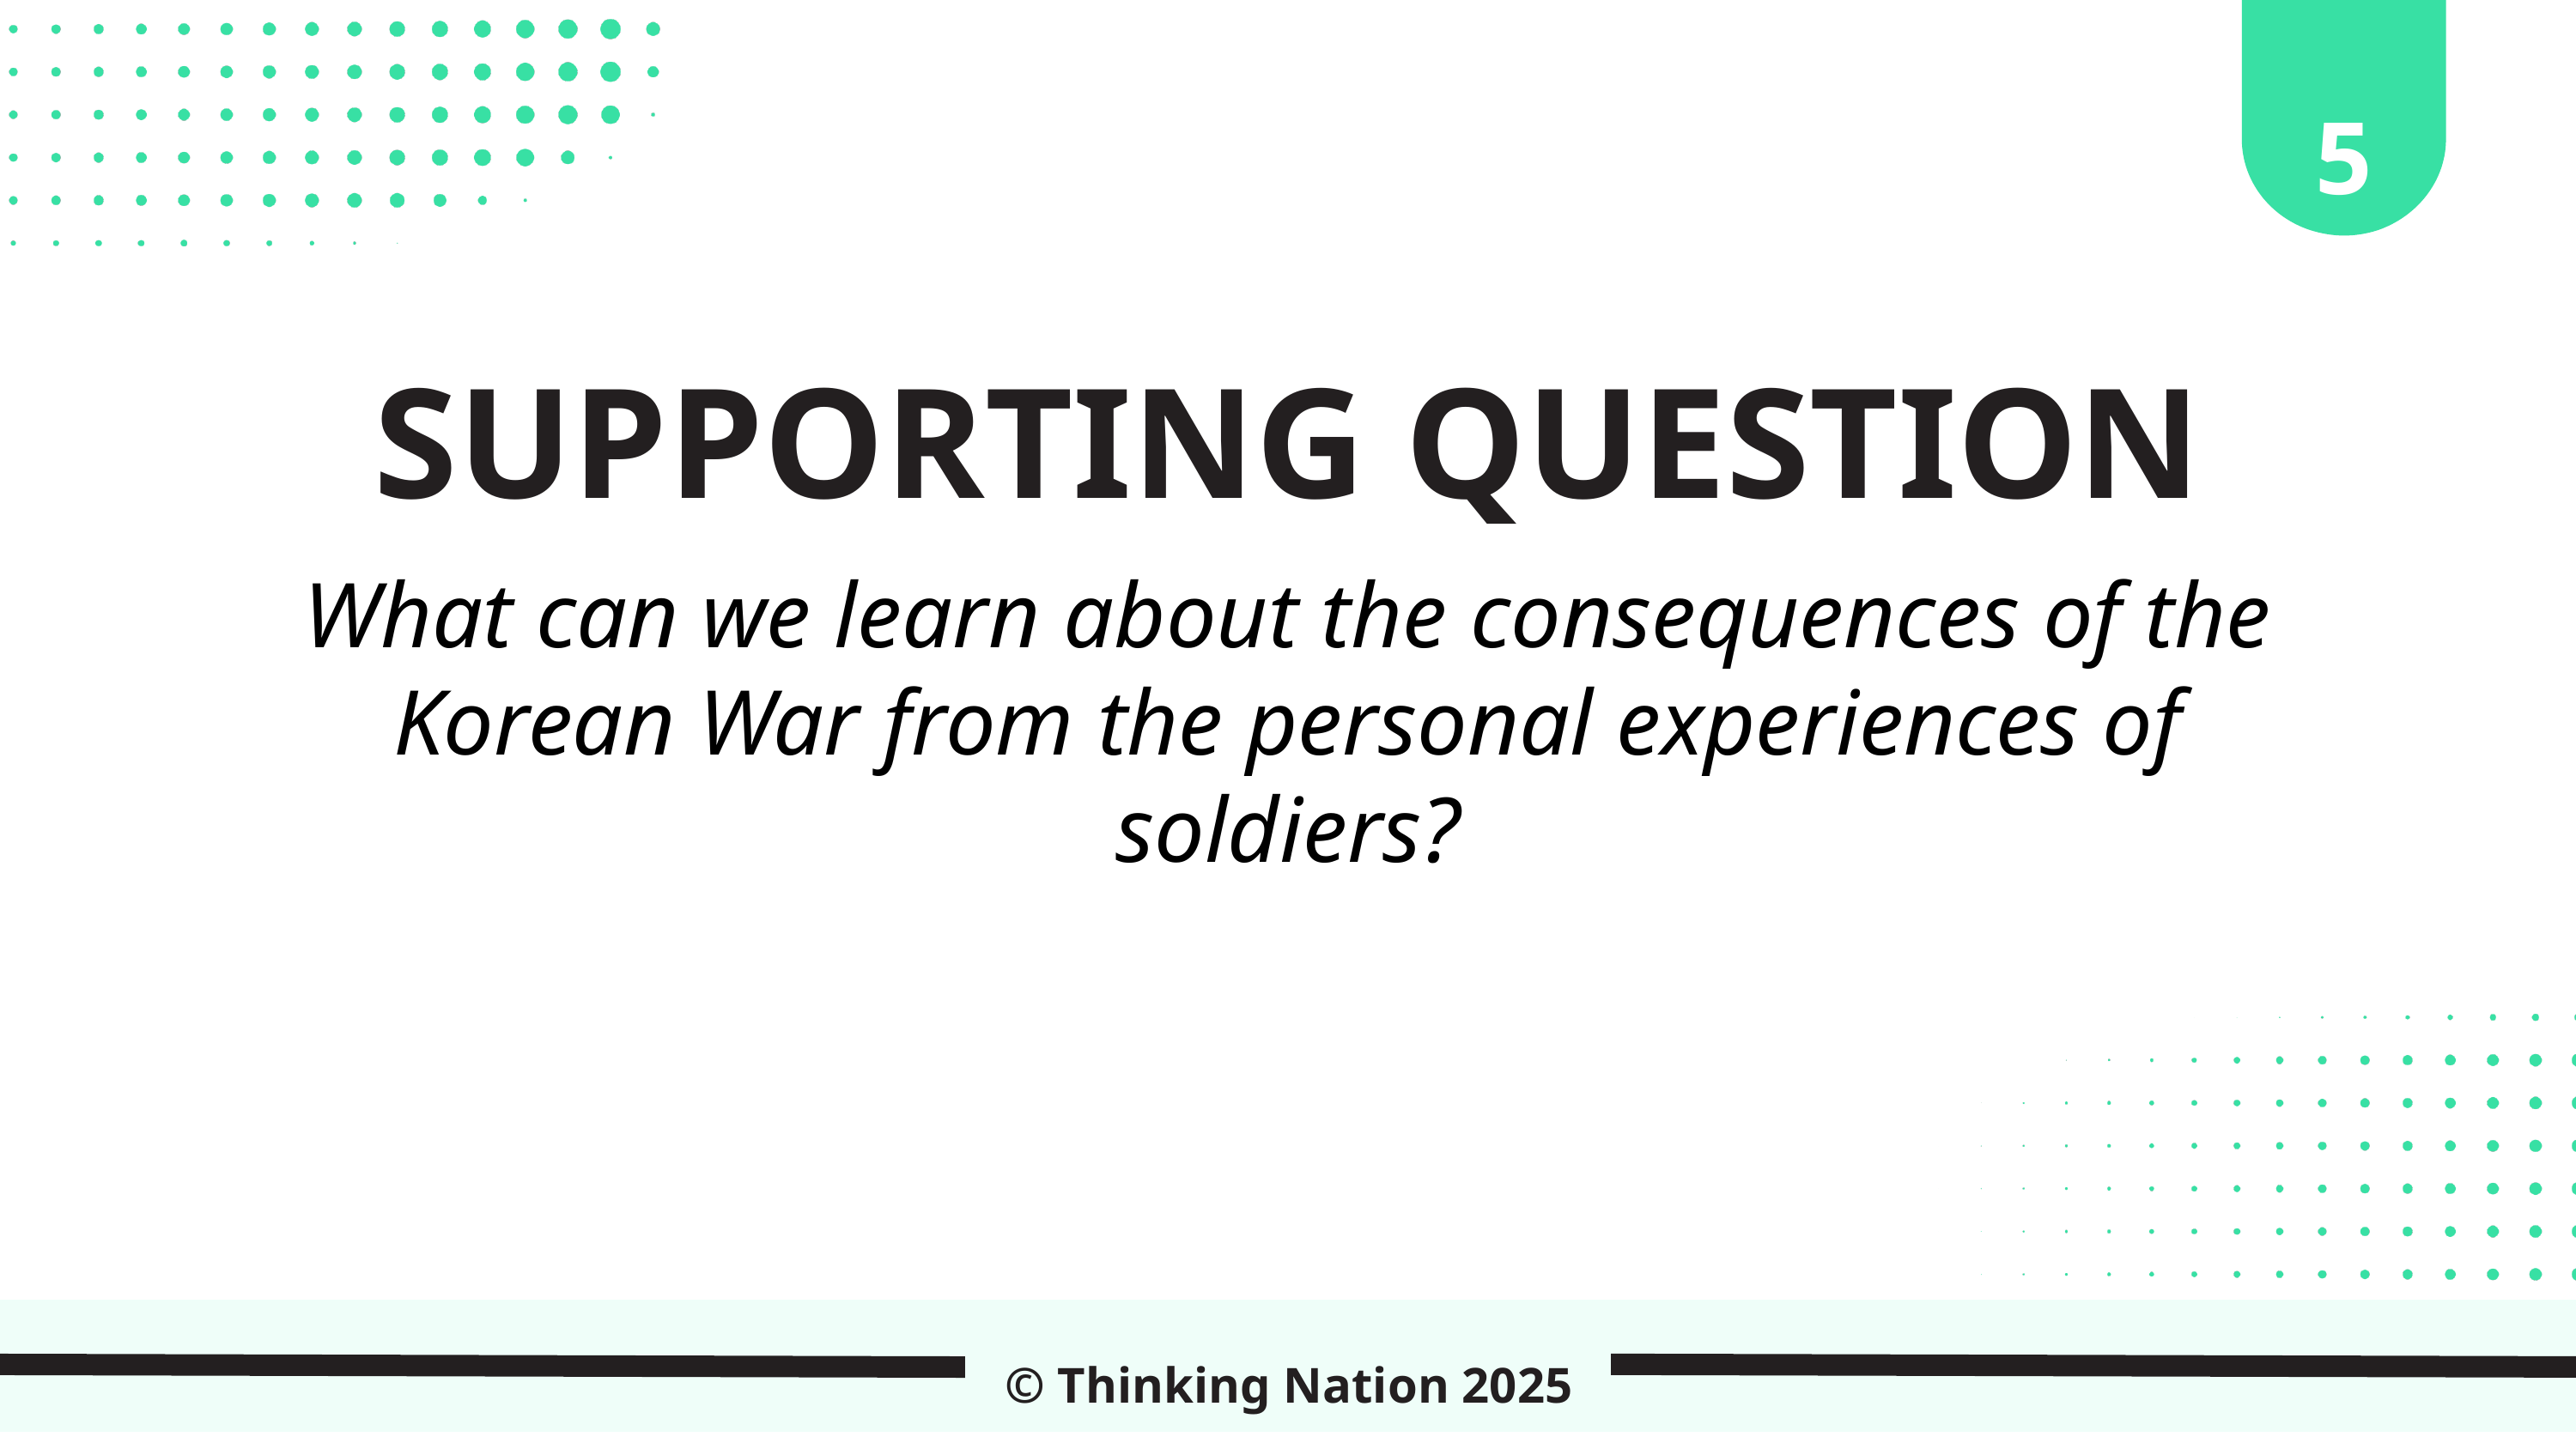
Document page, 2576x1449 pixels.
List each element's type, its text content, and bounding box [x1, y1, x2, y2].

text_box [1938, 1013, 2576, 1299]
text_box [2233, 0, 2455, 236]
text_box What can we learn about the consequences of the Korean War from the personal experiences of soldiers? [252, 558, 2324, 987]
text_box [0, 0, 660, 246]
text_box SUPPORTING QUESTION [359, 273, 2216, 530]
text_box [0, 1299, 2576, 1433]
